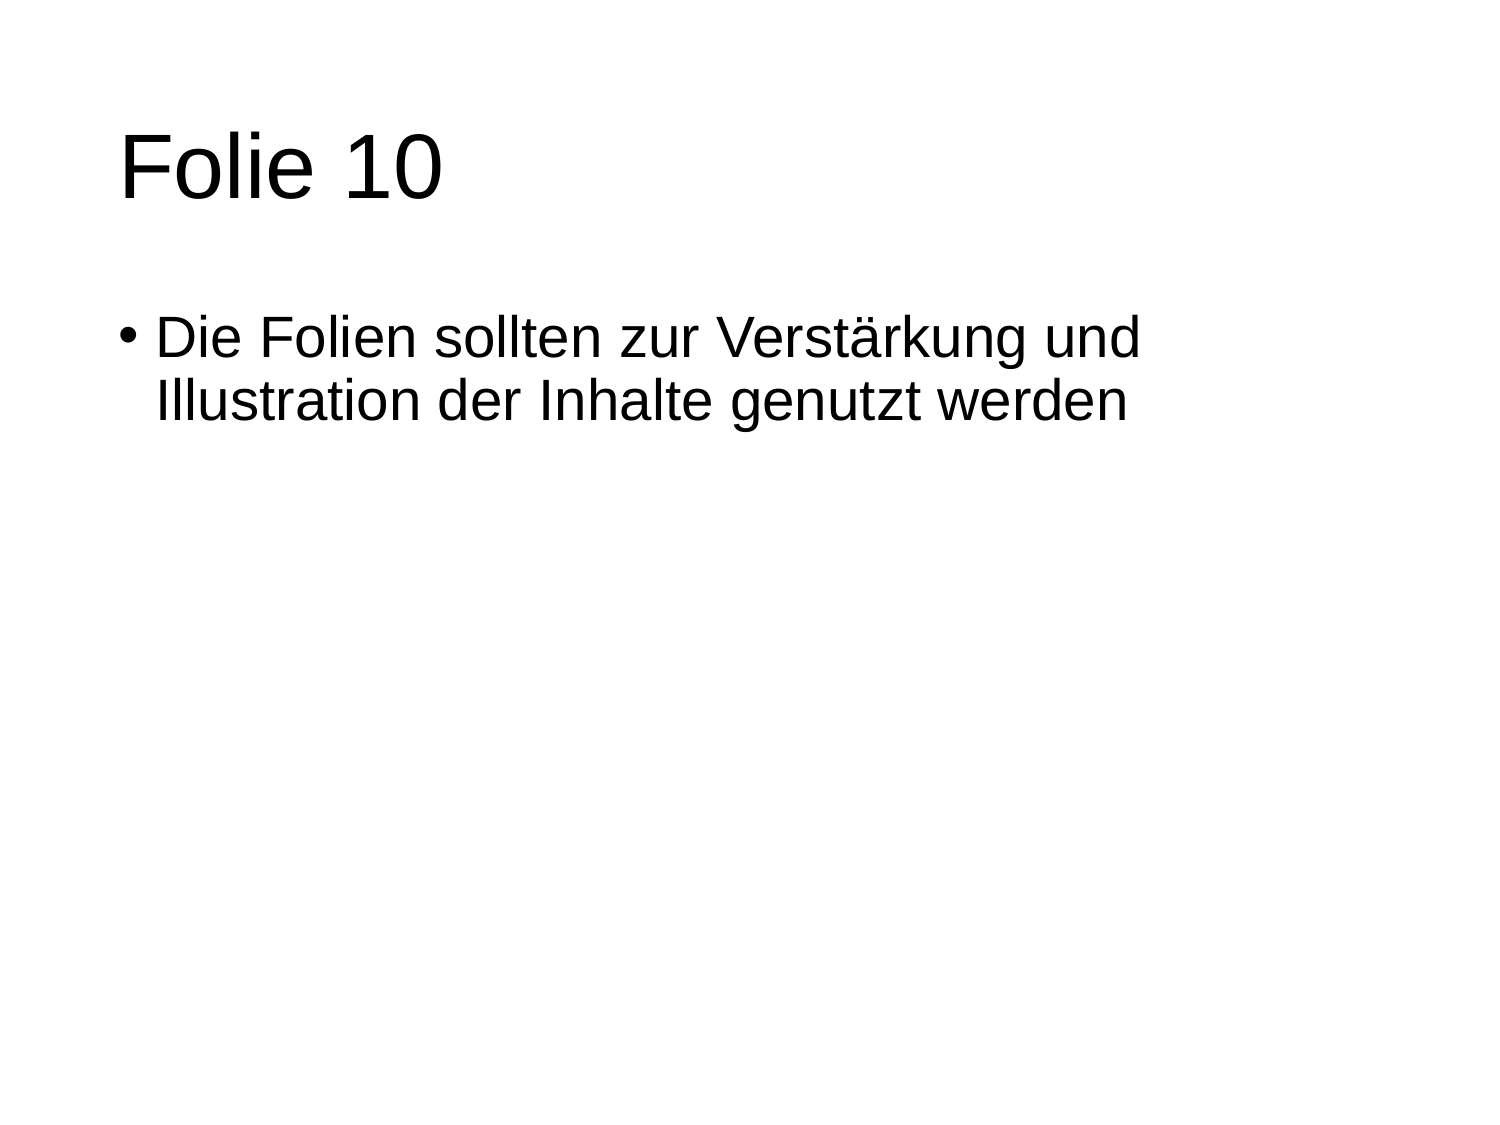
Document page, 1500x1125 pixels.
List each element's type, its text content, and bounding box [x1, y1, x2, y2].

title Folie 10 [103, 59, 1397, 278]
list Die Folien sollten zur Verstärkung und Illustration der Inhalte genutzt werden [103, 299, 1397, 1014]
